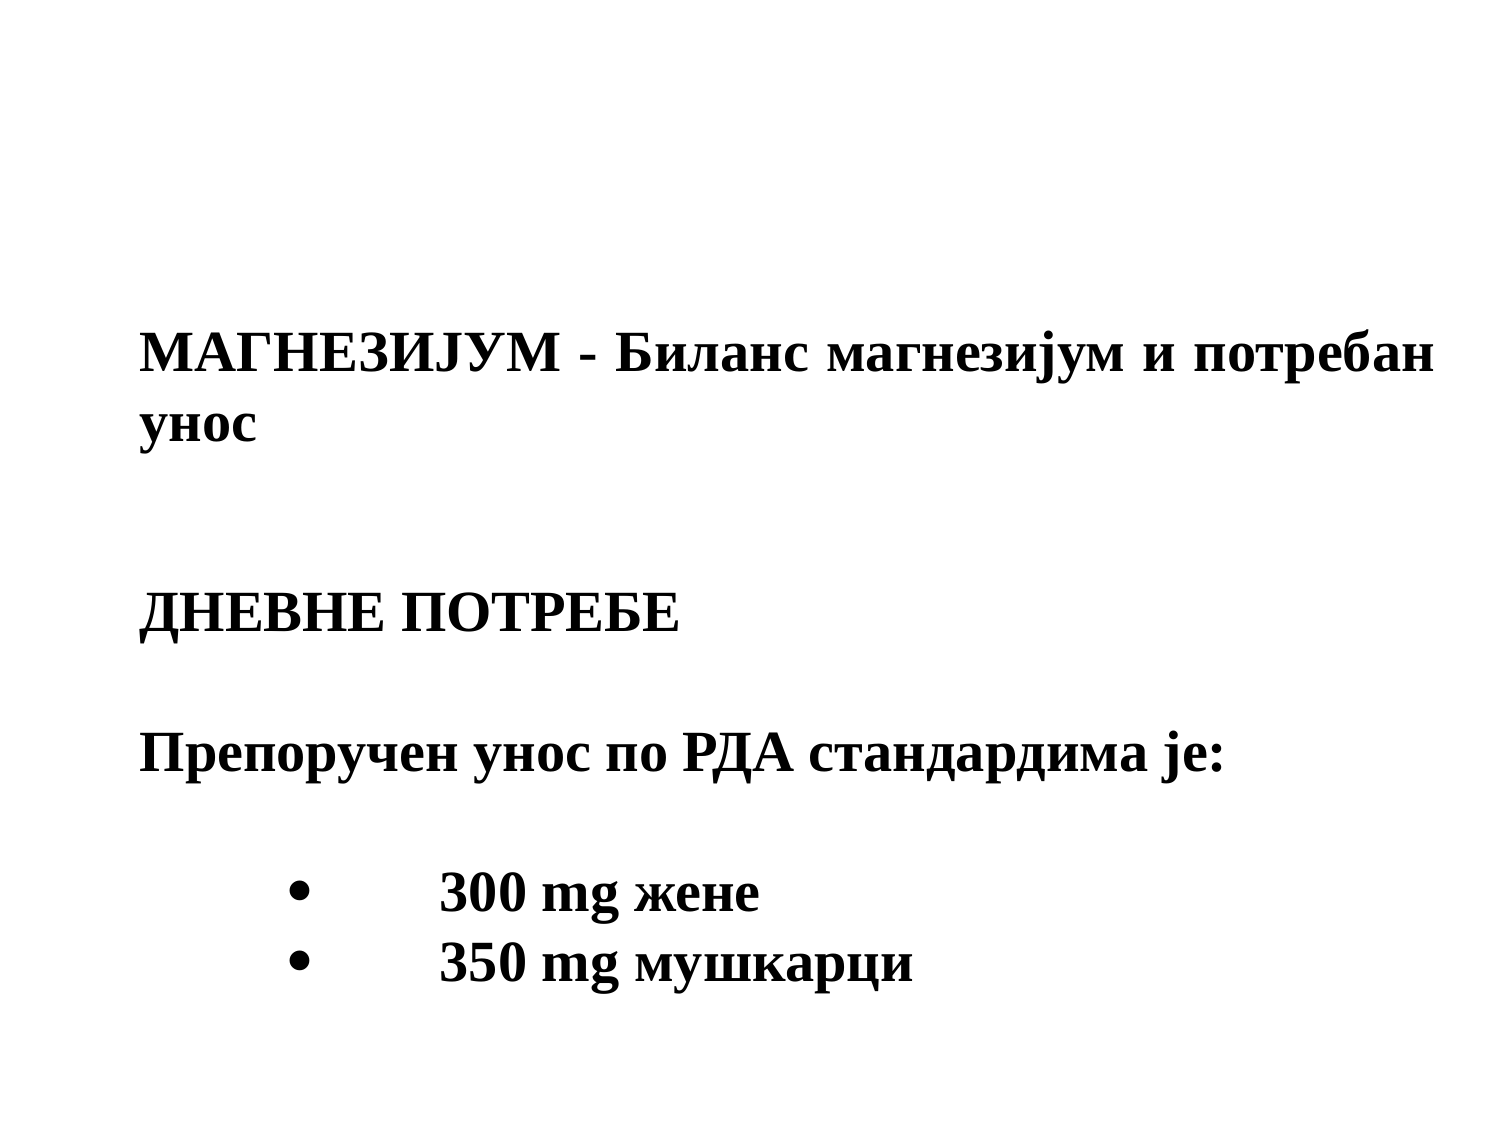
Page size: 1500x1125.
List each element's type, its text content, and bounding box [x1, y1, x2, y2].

text_box МАГНЕЗИЈУМ - Биланс магнезијум и потребан унос ДНЕВНЕ ПОТРЕБЕ Препоручен унос по РДА стандардима је: · 300 mg жене · 350 mg мушкарци [125, 305, 1450, 1061]
